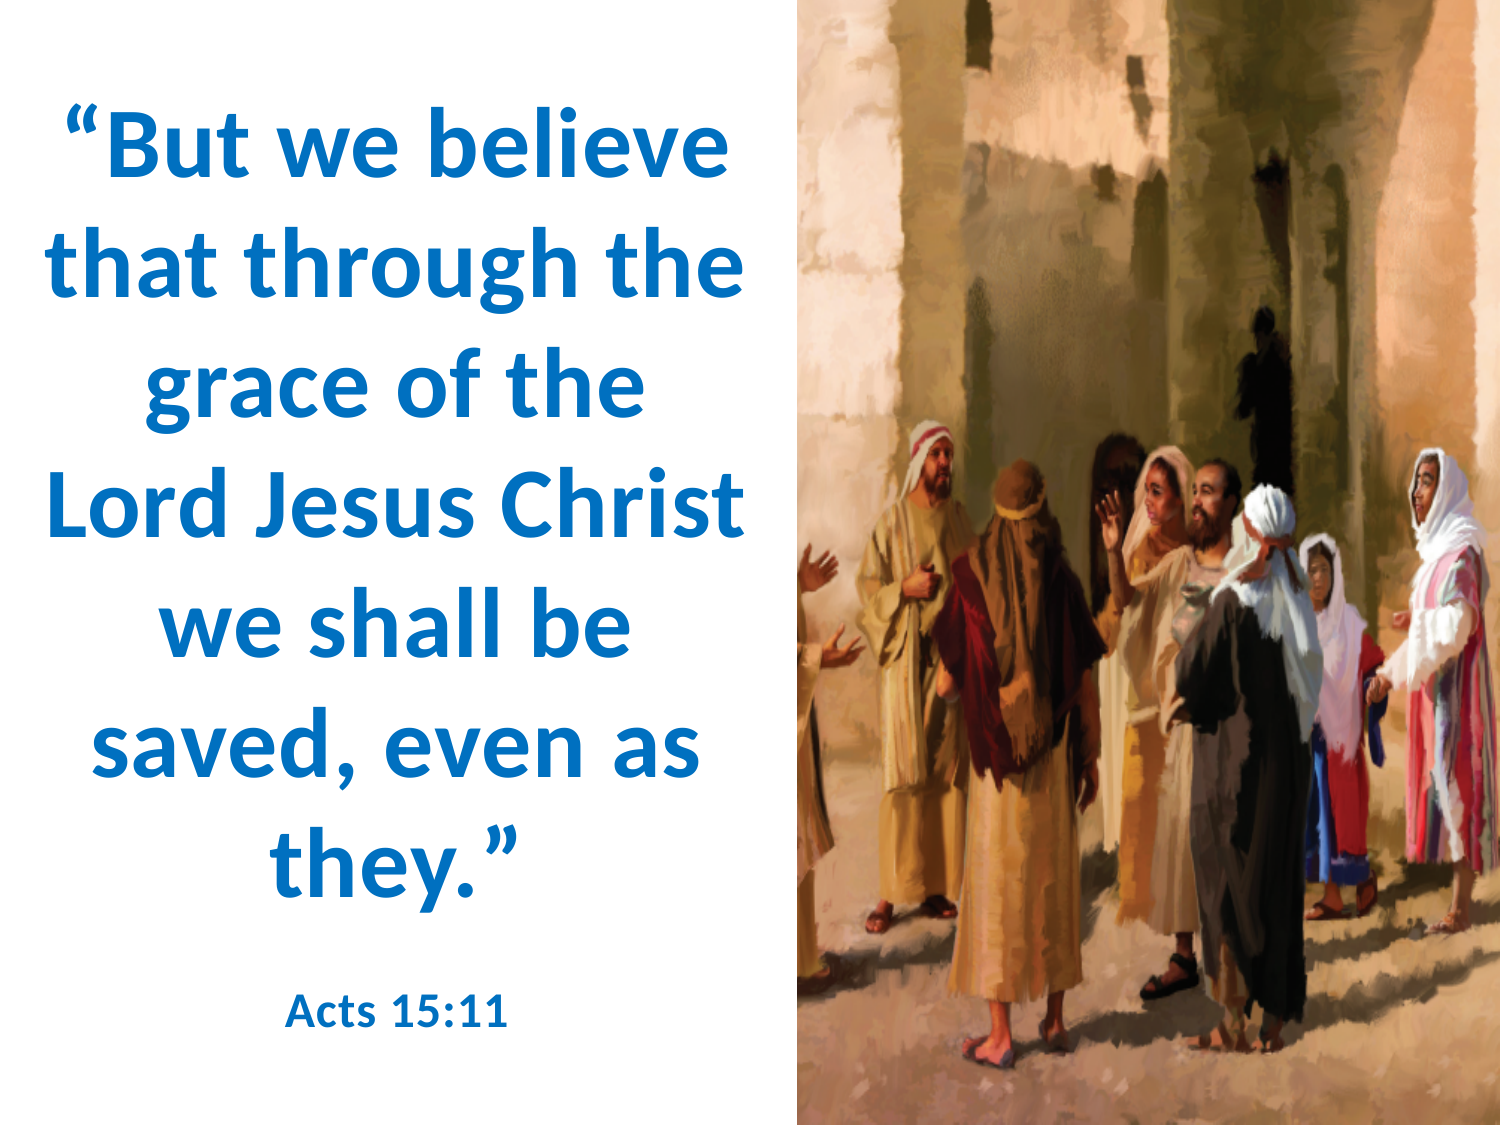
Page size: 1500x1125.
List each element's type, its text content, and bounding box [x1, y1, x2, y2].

text_box “But we believe that through the grace of the Lord Jesus Christ we shall be saved, even as they.” Acts 15:11 [29, 70, 764, 1045]
picture [796, 0, 1500, 1125]
